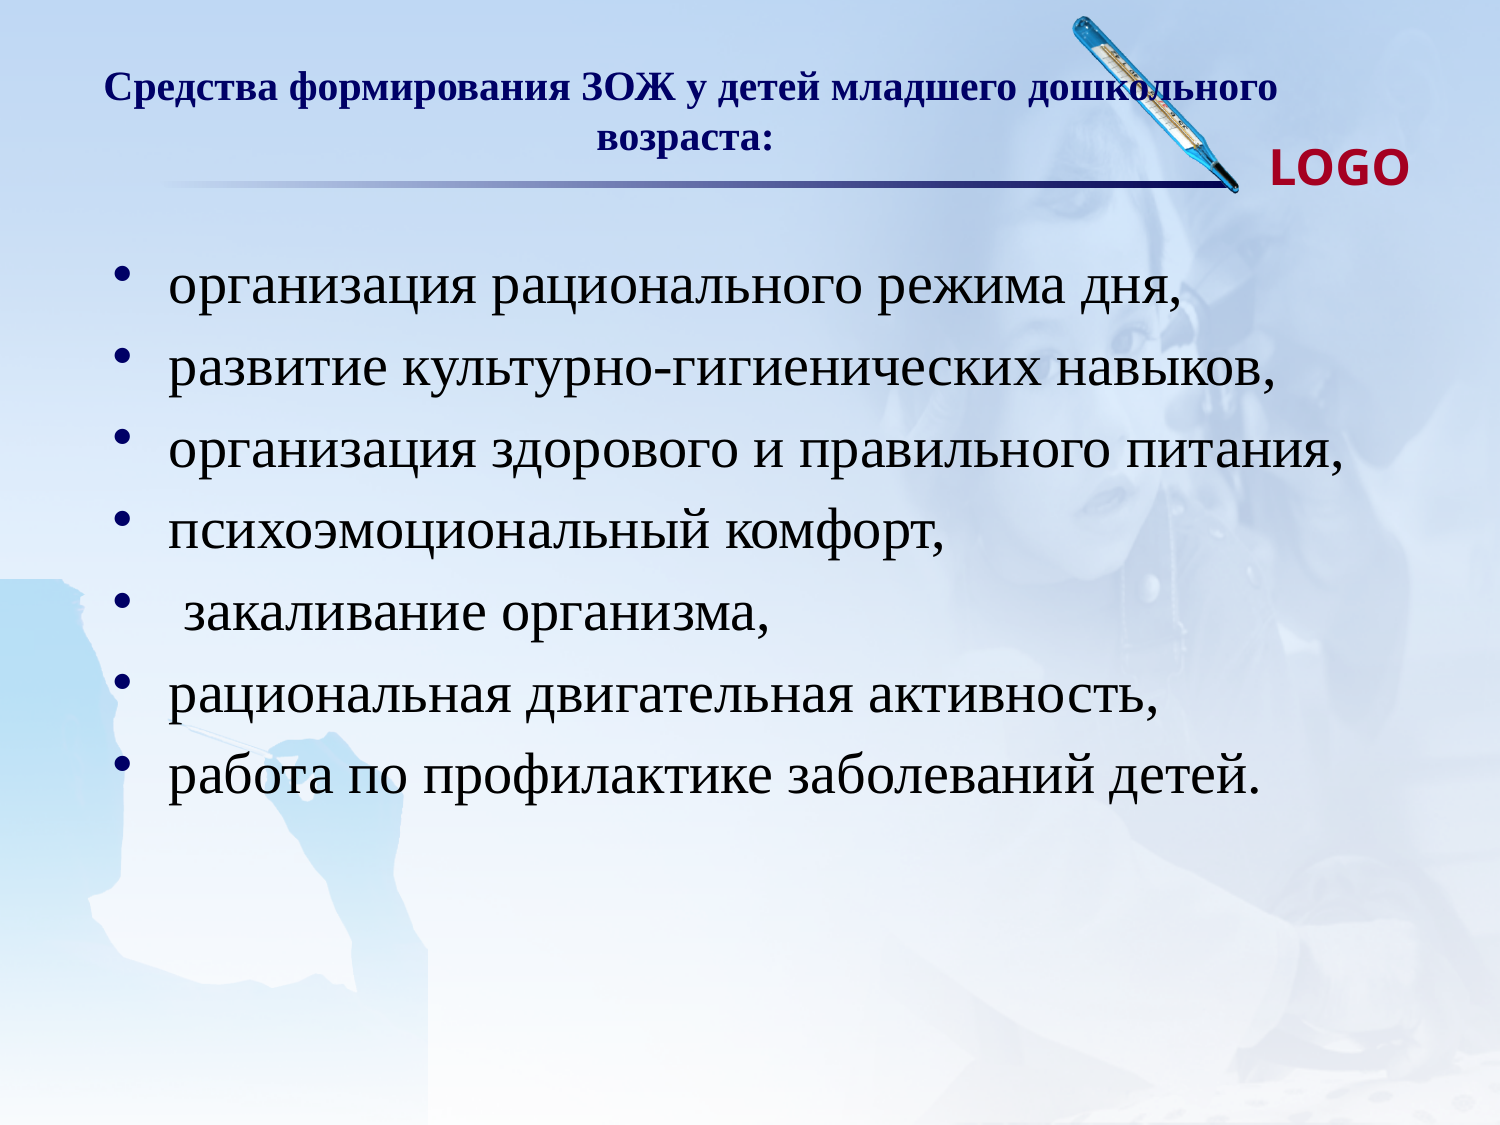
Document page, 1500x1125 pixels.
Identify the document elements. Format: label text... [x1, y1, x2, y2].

picture [0, 0, 1500, 1125]
list организация рационального режима дня, развитие культурно-гигиенических навыков, организация здорового и правильного питания, психоэмоциональный комфорт, закаливание организма, рациональная двигательная активность, работа по профилактике заболеваний детей. [97, 237, 1425, 1056]
title Средства формирования ЗОЖ у детей младшего дошкольного возраста: [53, 57, 1329, 162]
